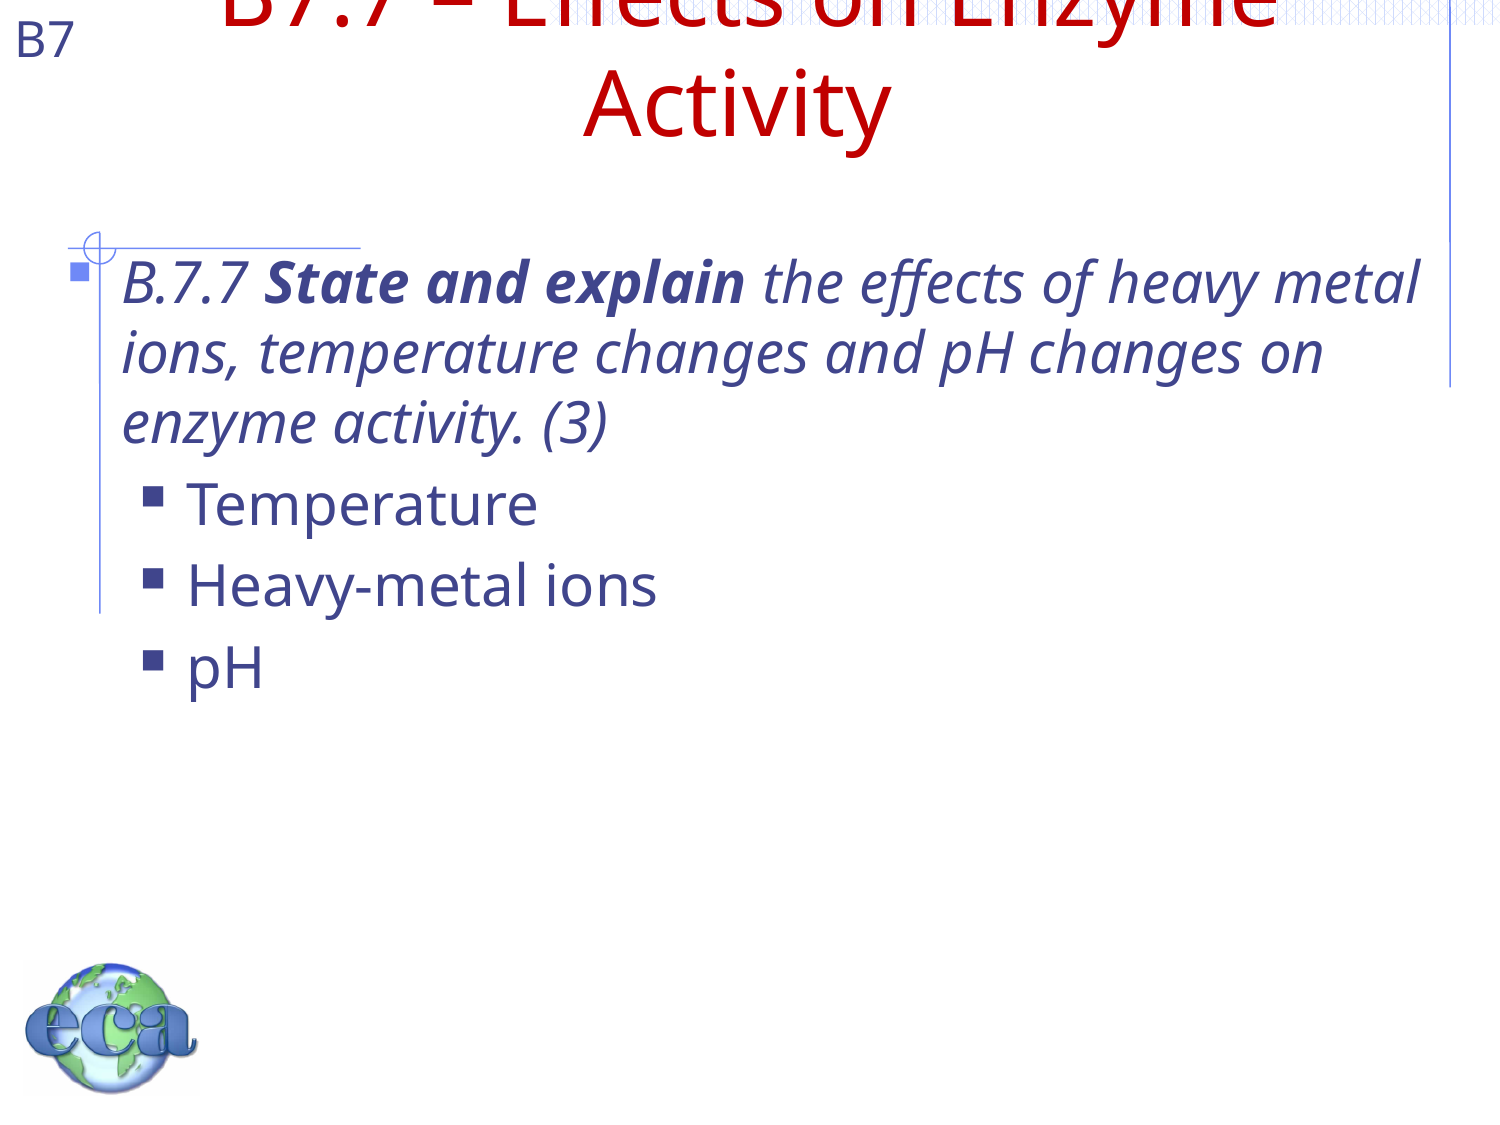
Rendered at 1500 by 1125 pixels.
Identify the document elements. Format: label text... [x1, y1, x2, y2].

title B7.7 – Effects on Enzyme Activity [37, 24, 1463, 163]
list B.7.7 State and explain the effects of heavy metal ions, temperature changes and pH changes on enzyme activity. (3) Temperature Heavy-metal ions pH [49, 237, 1463, 976]
picture [23, 960, 200, 1096]
